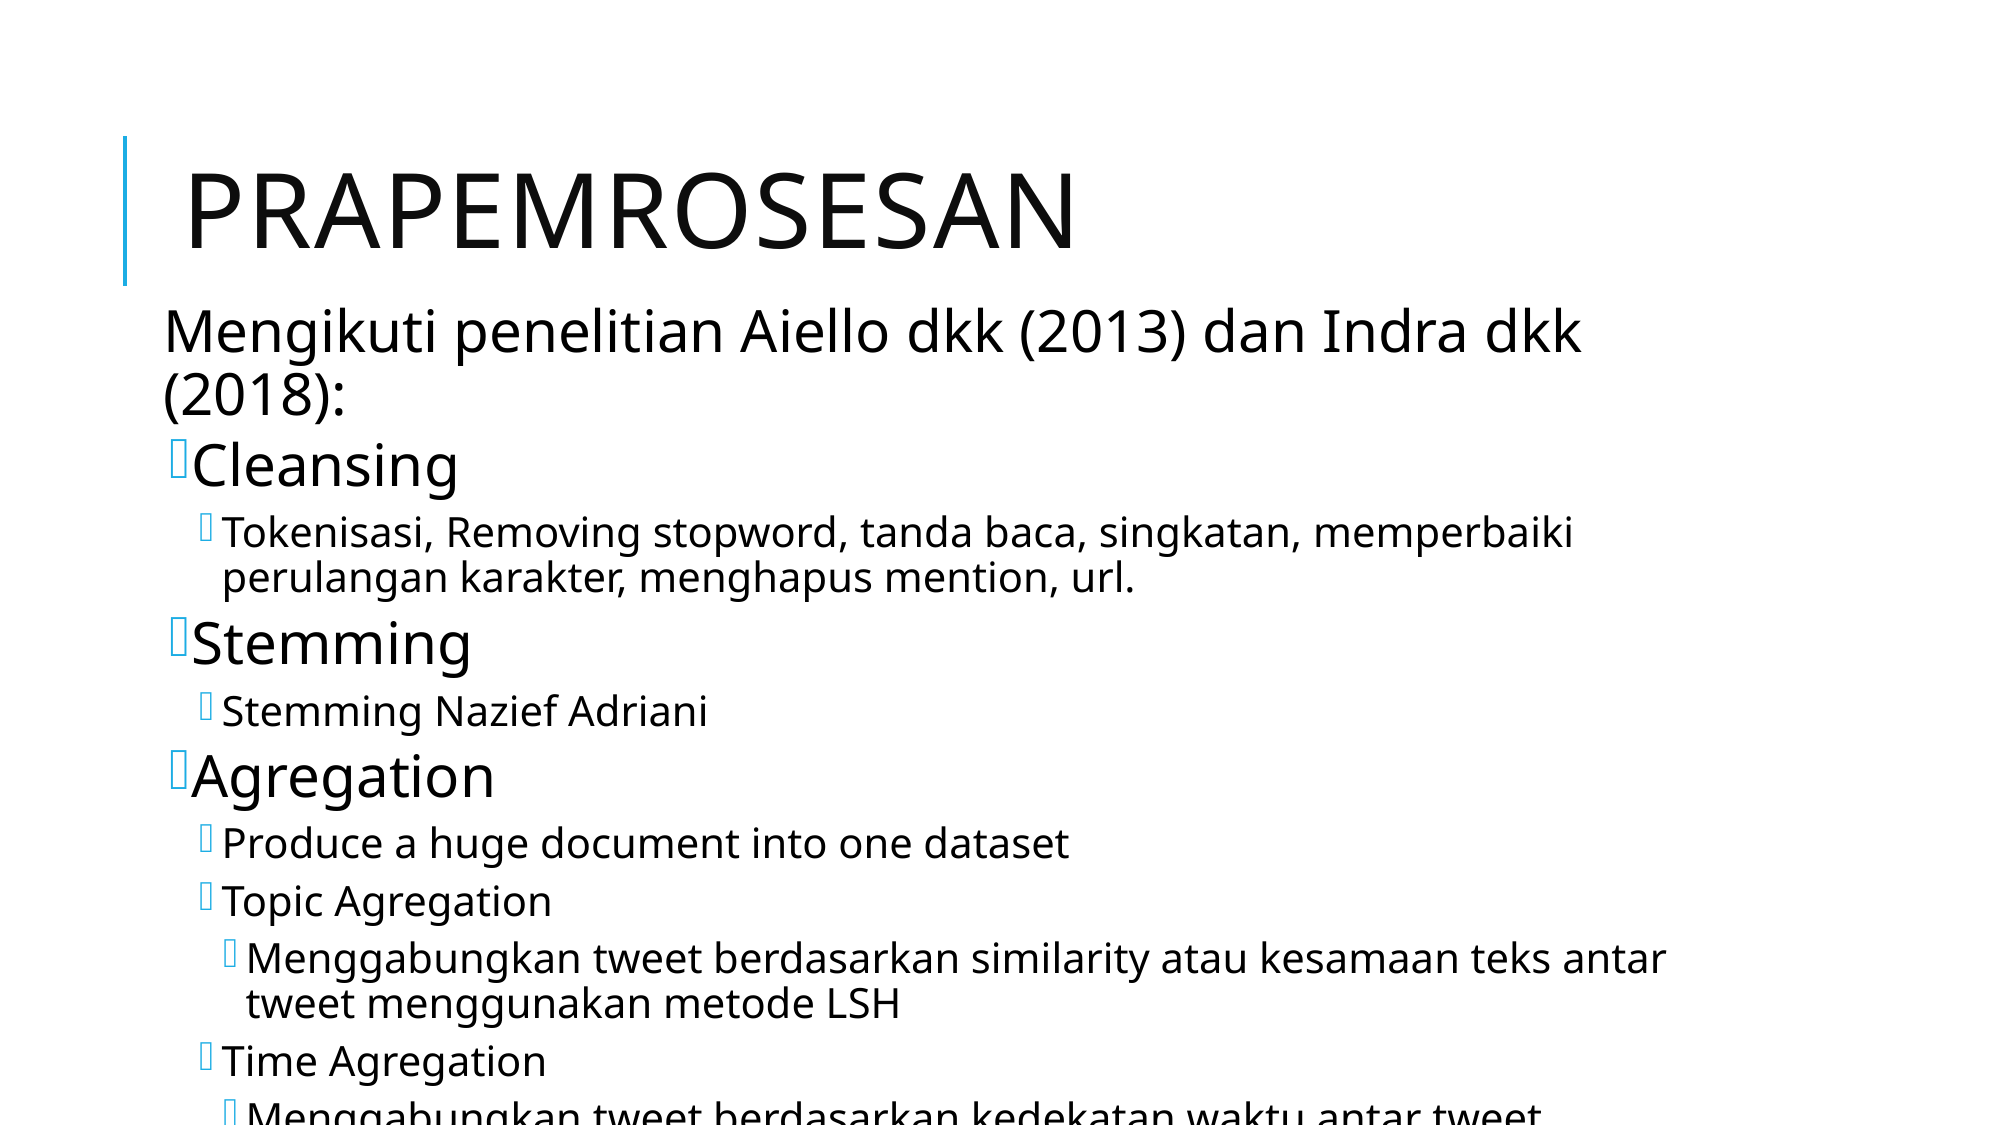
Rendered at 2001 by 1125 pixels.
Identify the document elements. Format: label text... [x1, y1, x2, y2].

list Mengikuti penelitian Aiello dkk (2013) dan Indra dkk (2018): Cleansing Tokenisasi, Removing stopword, tanda baca, singkatan, memperbaiki perulangan karakter, menghapus mention, url. Stemming Stemming Nazief Adriani Agregation Produce a huge document into one dataset Topic Agregation Menggabungkan tweet berdasarkan similarity atau kesamaan teks antar tweet menggunakan metode LSH Time Agregation Menggabungkan tweet berdasarkan kedekatan waktu antar tweet [140, 294, 1735, 1103]
title Prapemrosesan [168, 96, 1763, 342]
